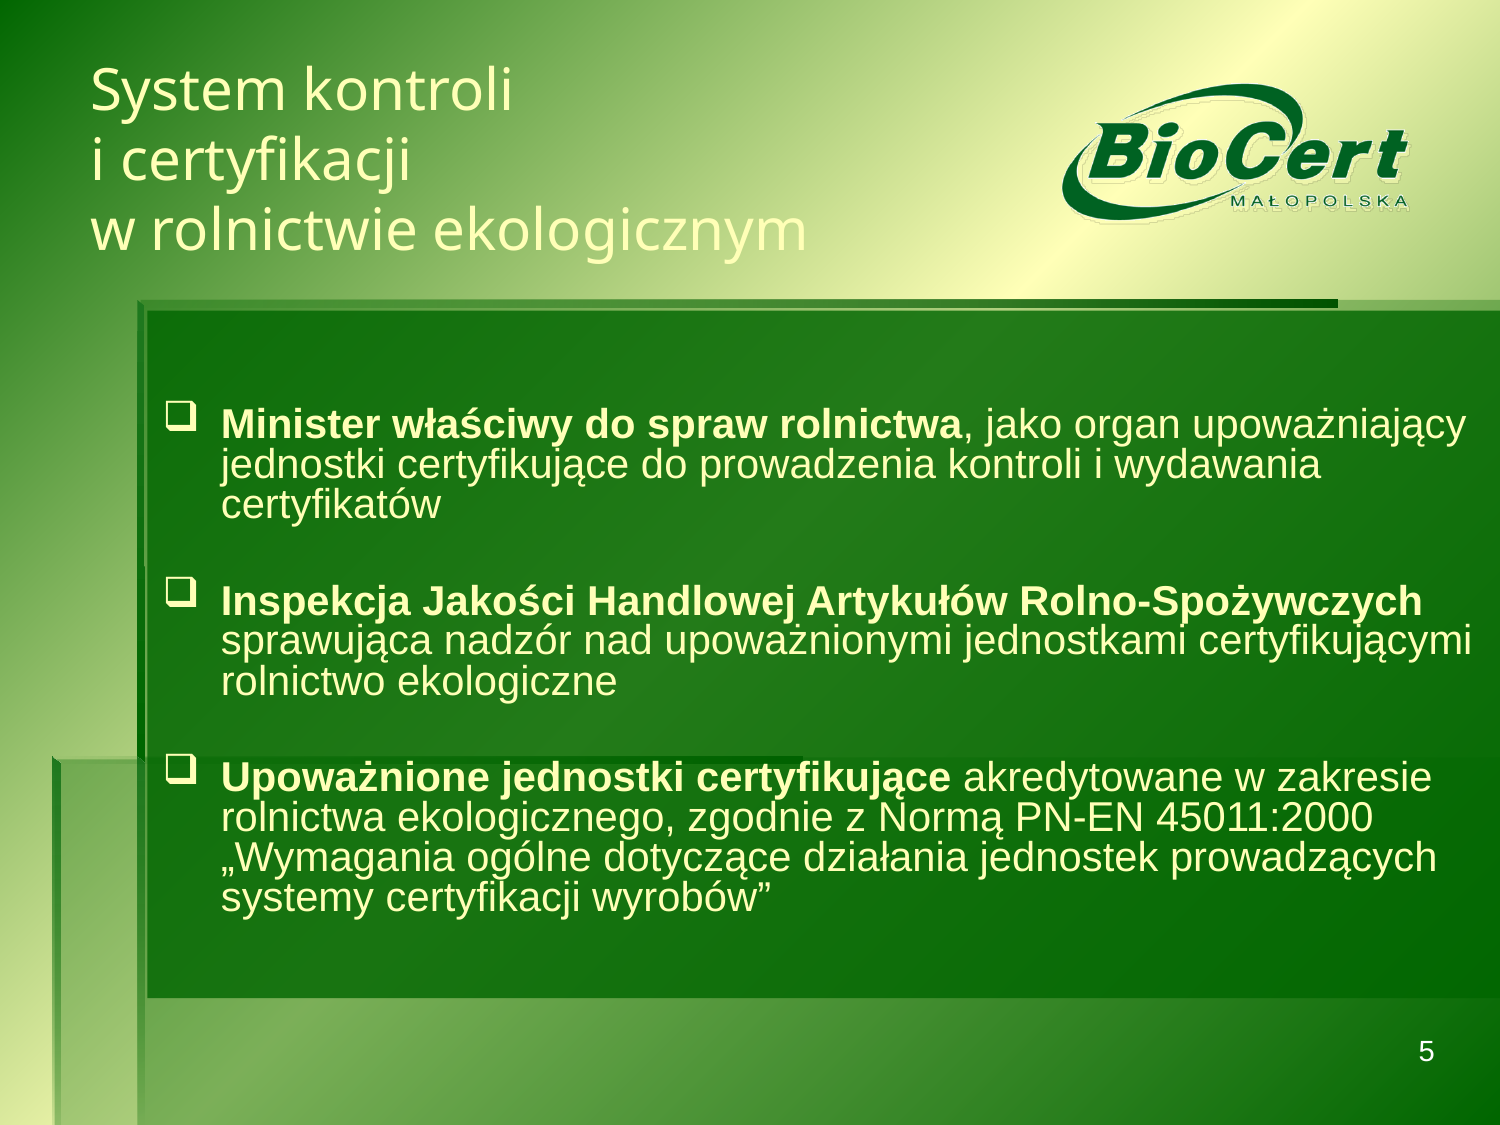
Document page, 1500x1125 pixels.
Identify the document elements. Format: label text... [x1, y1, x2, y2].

title System kontroli i certyfikacji w rolnictwie ekologicznym [74, 39, 1451, 276]
slide_number 5 [1137, 1024, 1451, 1103]
list Minister właściwy do spraw rolnictwa, jako organ upoważniający jednostki certyfikujące do prowadzenia kontroli i wydawania certyfikatów Inspekcja Jakości Handlowej Artykułów Rolno-Spożywczych sprawująca nadzór nad upoważnionymi jednostkami certyfikującymi rolnictwo ekologiczne Upoważnione jednostki certyfikujące akredytowane w zakresie rolnictwa ekologicznego, zgodnie z Normą PN-EN 45011:2000 „Wymagania ogólne dotyczące działania jednostek prowadzących systemy certyfikacji wyrobów” [147, 310, 1500, 999]
picture [1056, 77, 1412, 225]
